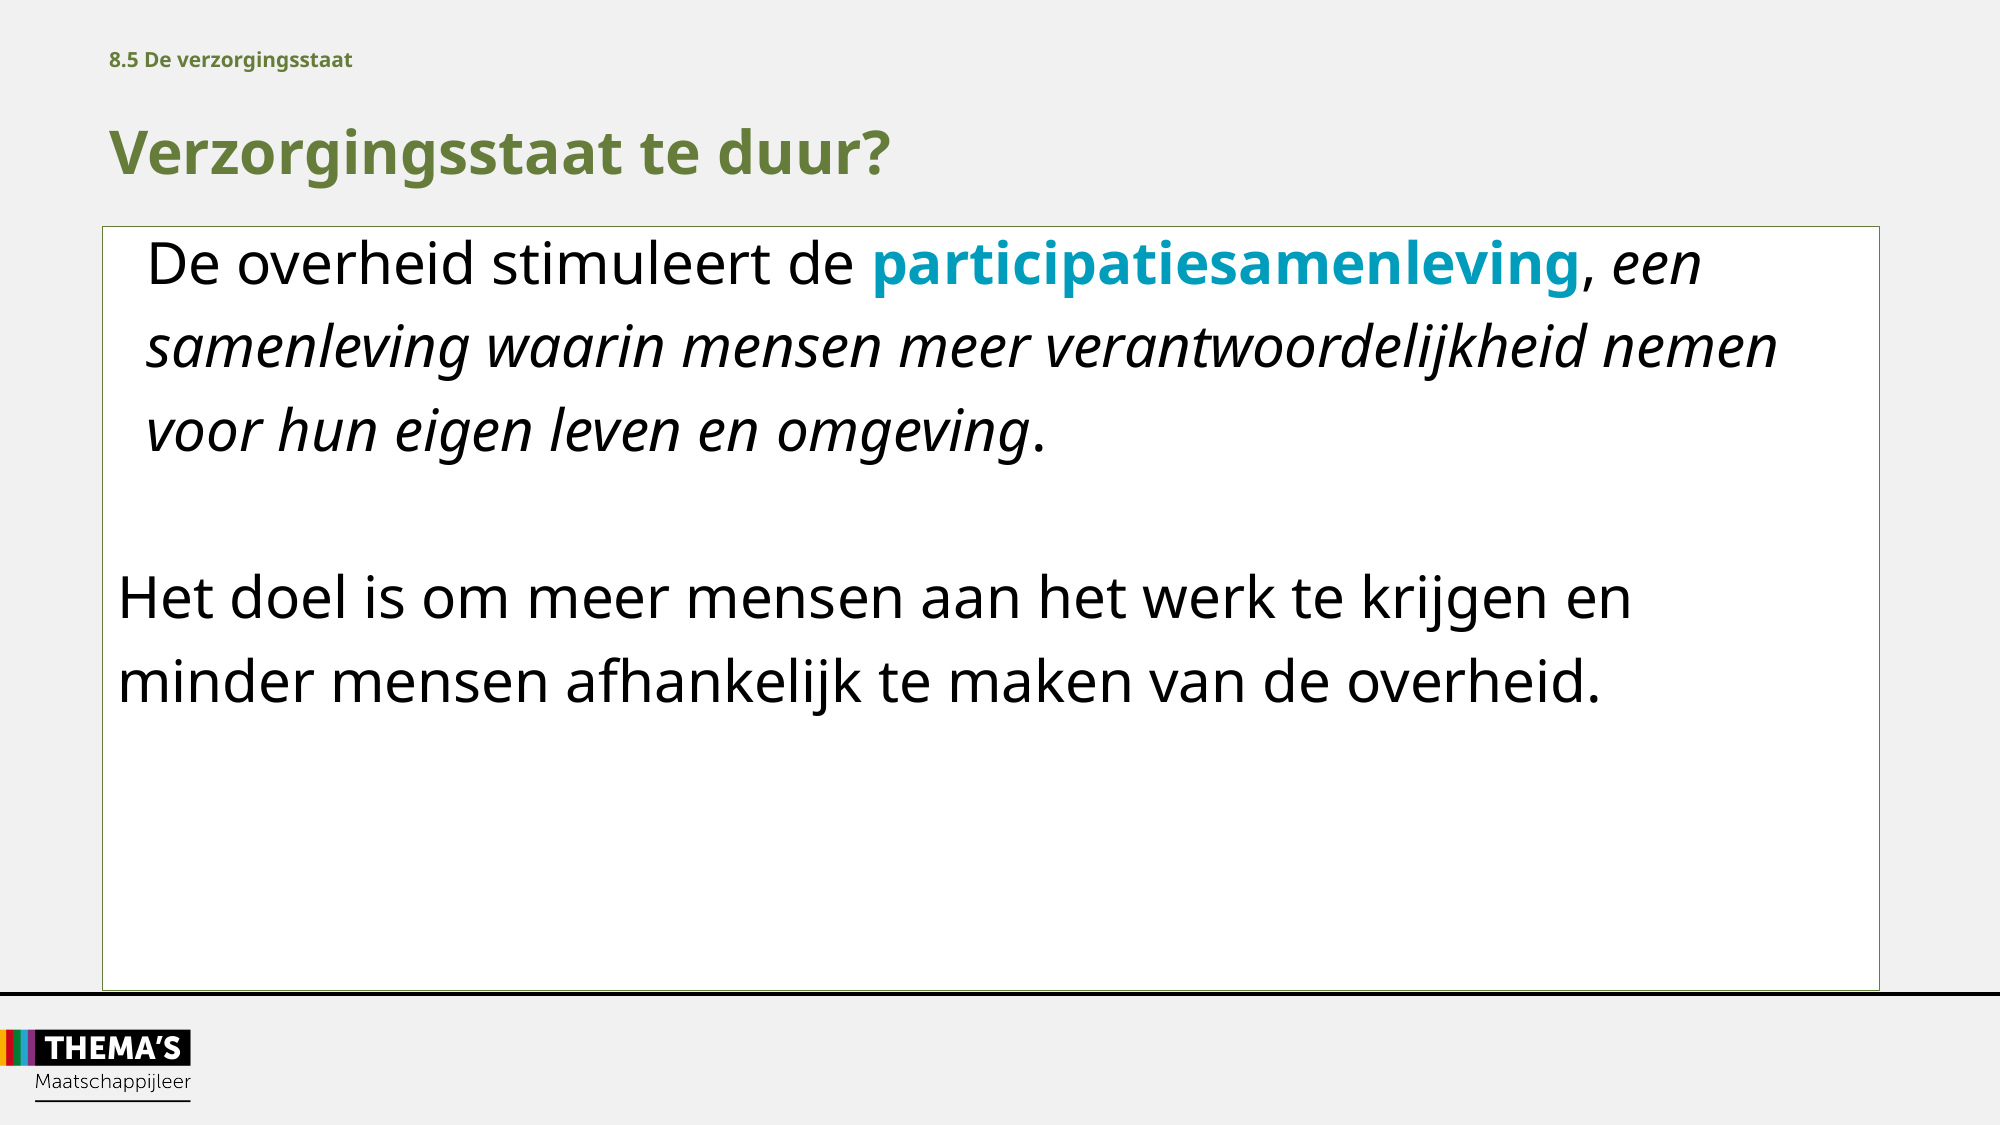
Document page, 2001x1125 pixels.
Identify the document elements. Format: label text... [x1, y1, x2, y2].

list 8.5 De verzorgingsstaat [94, 33, 941, 88]
picture [0, 993, 203, 1125]
list De overheid stimuleert de participatiesamenleving, een samenleving waarin mensen meer verantwoordelijkheid nemen voor hun eigen leven en omgeving. Het doel is om meer mensen aan het werk te krijgen en minder mensen afhankelijk te maken van de overheid. [102, 226, 1880, 991]
list Verzorgingsstaat te duur? [94, 114, 1879, 205]
